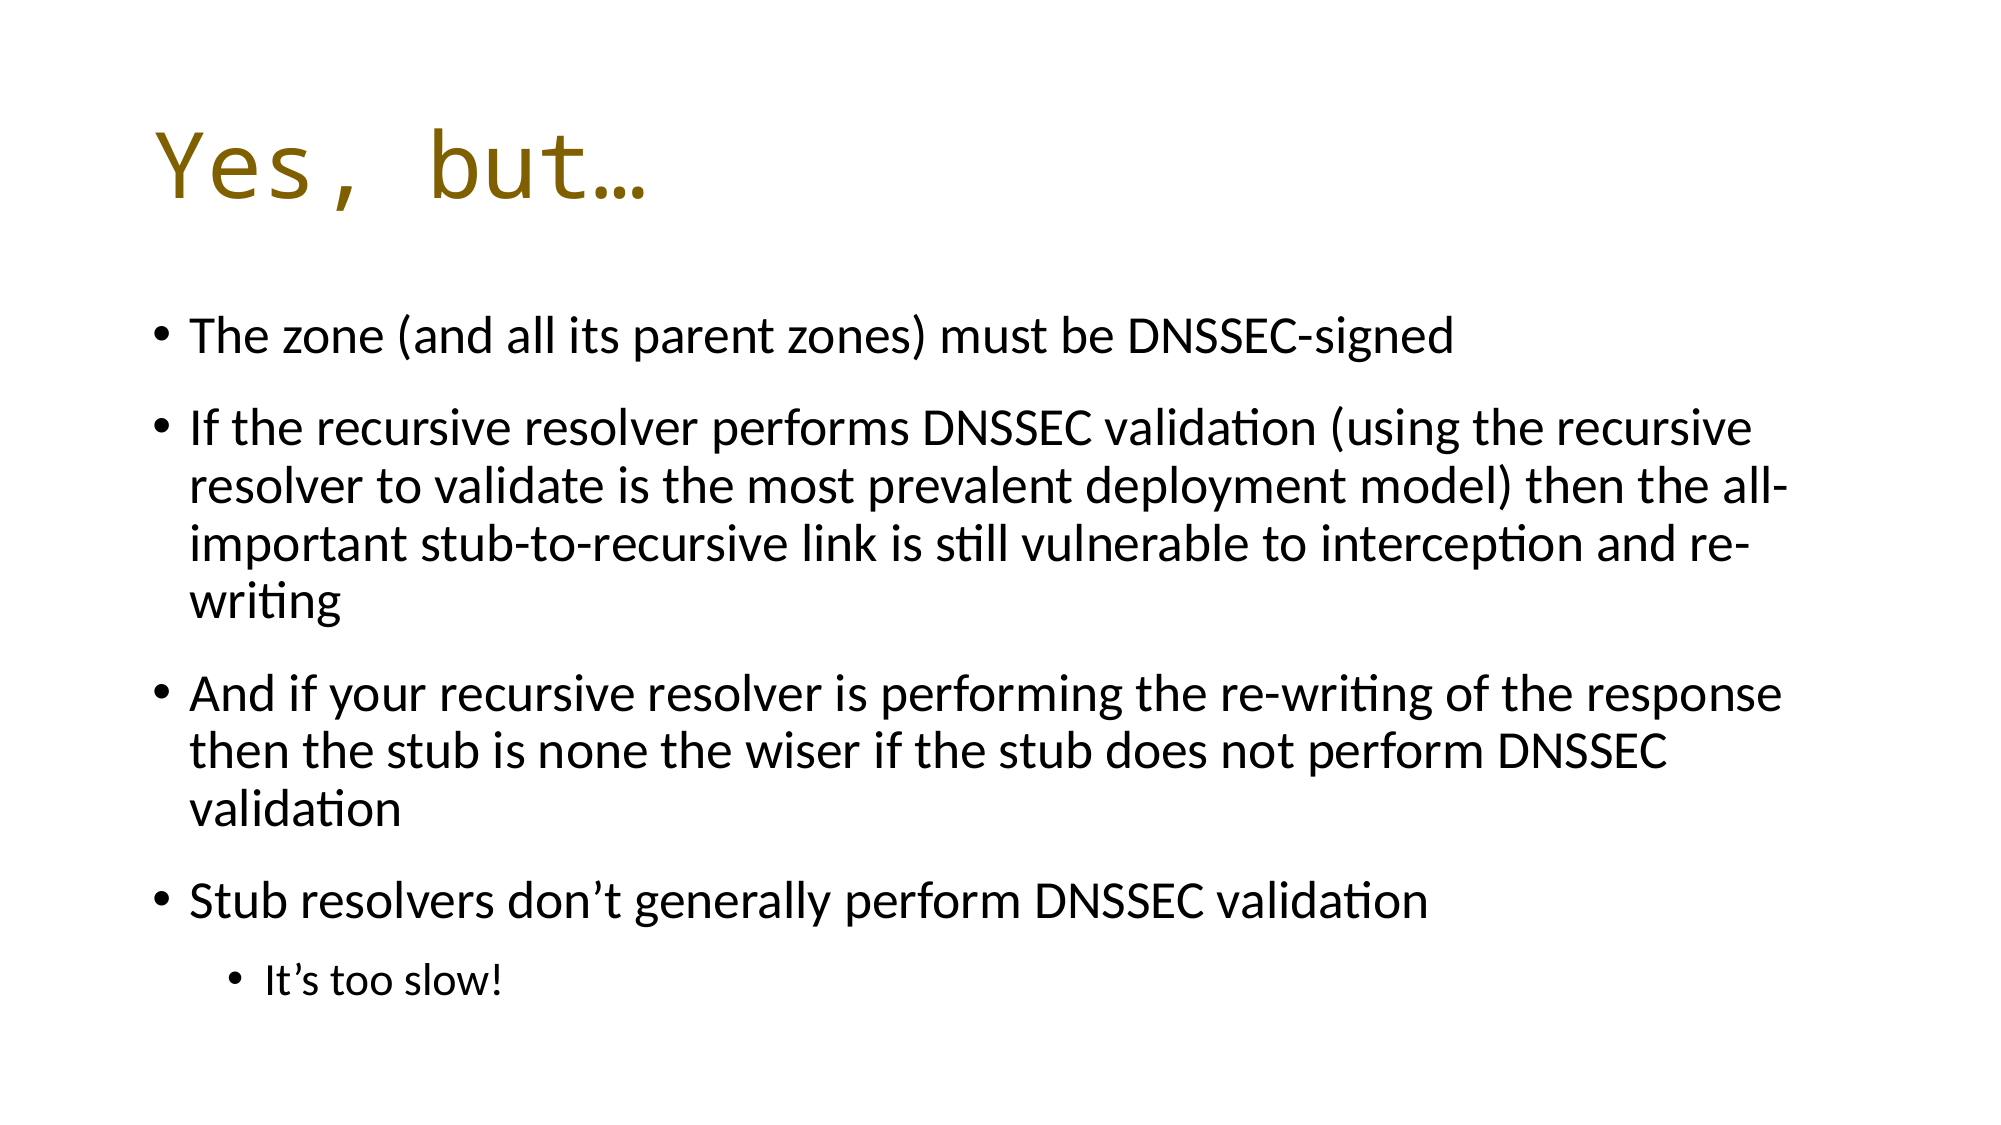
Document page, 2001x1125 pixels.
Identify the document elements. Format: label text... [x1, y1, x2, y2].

title Yes, but… [137, 59, 1863, 278]
list The zone (and all its parent zones) must be DNSSEC-signed If the recursive resolver performs DNSSEC validation (using the recursive resolver to validate is the most prevalent deployment model) then the all-important stub-to-recursive link is still vulnerable to interception and re-writing And if your recursive resolver is performing the re-writing of the response then the stub is none the wiser if the stub does not perform DNSSEC validation Stub resolvers don’t generally perform DNSSEC validation It’s too slow! [137, 299, 1863, 1014]
